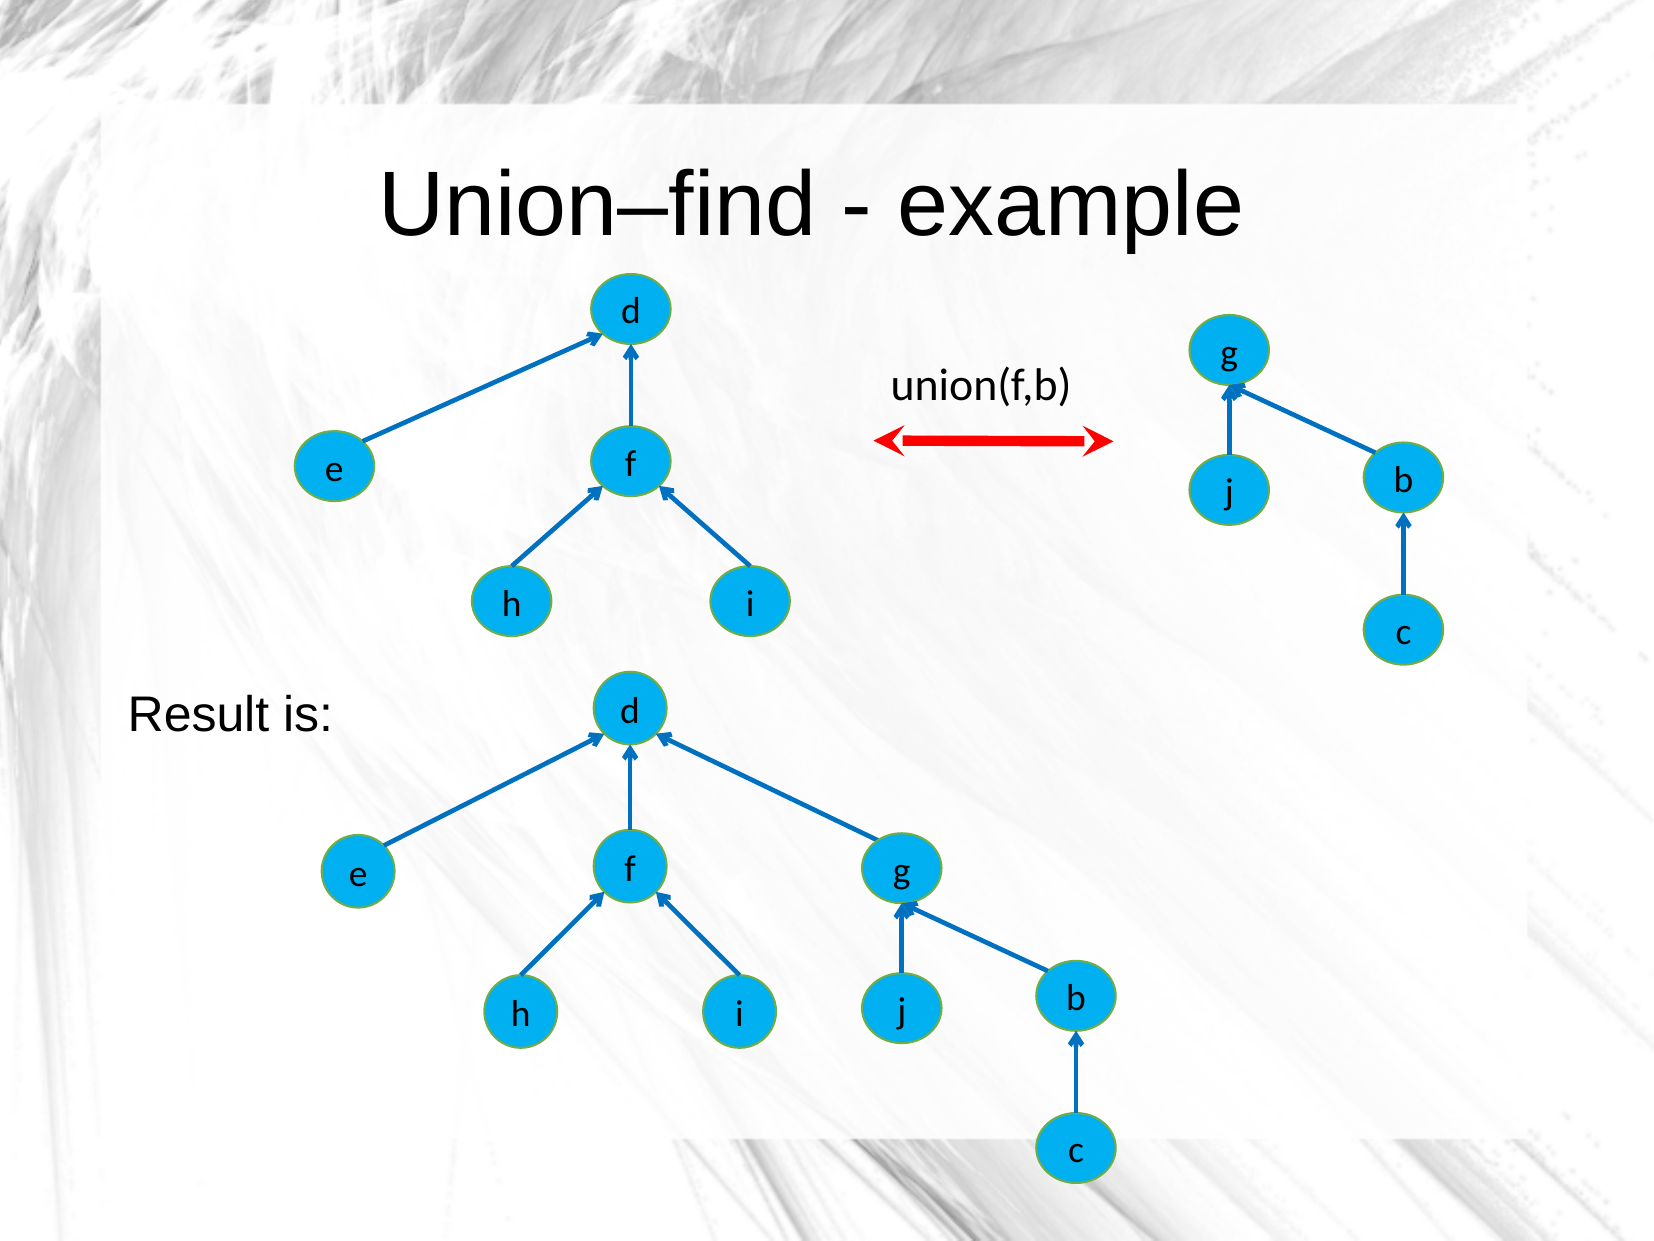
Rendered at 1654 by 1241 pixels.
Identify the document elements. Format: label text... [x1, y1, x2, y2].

list Result is: [118, 319, 1571, 1109]
picture [0, 0, 1654, 1241]
text_box union(f,b) [875, 347, 1142, 417]
title Union–find - example [118, 93, 1506, 299]
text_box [294, 273, 790, 637]
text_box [1189, 314, 1444, 665]
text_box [321, 671, 1116, 1183]
